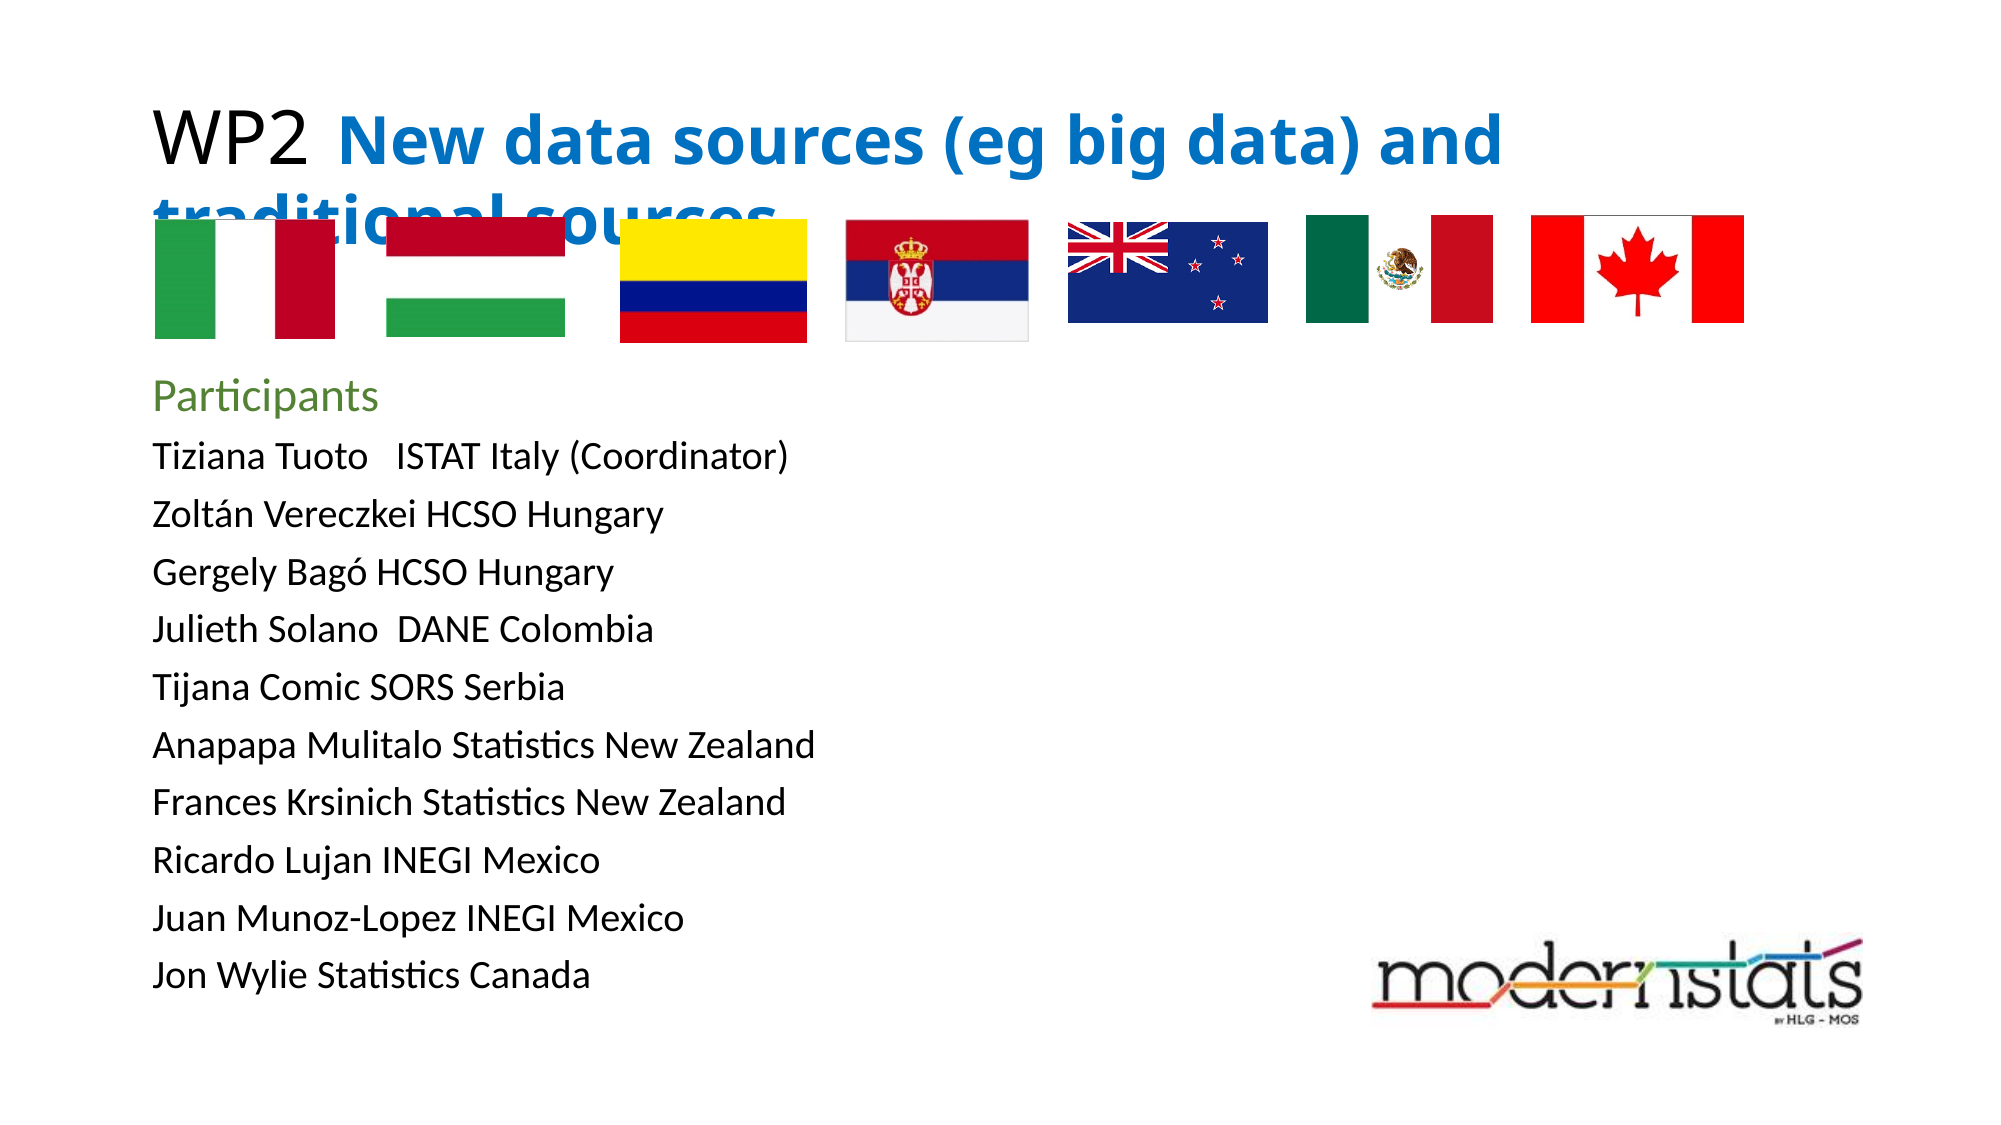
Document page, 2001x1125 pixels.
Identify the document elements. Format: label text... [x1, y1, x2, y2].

picture [1068, 222, 1268, 323]
picture [1306, 215, 1493, 323]
picture [386, 217, 565, 337]
picture [1531, 215, 1744, 323]
picture [1371, 1014, 1863, 1028]
picture [845, 219, 1030, 342]
picture [620, 219, 807, 343]
picture [155, 219, 335, 339]
title WP2 New data sources (eg big data) and traditional sources [137, 59, 1863, 278]
list Participants Tiziana Tuoto ISTAT Italy (Coordinator) Zoltán Vereczkei HCSO Hungary Gergely Bagó HCSO Hungary Julieth Solano DANE Colombia Tijana Comic SORS Serbia Anapapa Mulitalo Statistics New Zealand Frances Krsinich Statistics New Zealand Ricardo Lujan INEGI Mexico Juan Munoz-Lopez INEGI Mexico Jon Wylie Statistics Canada [137, 299, 1863, 1014]
